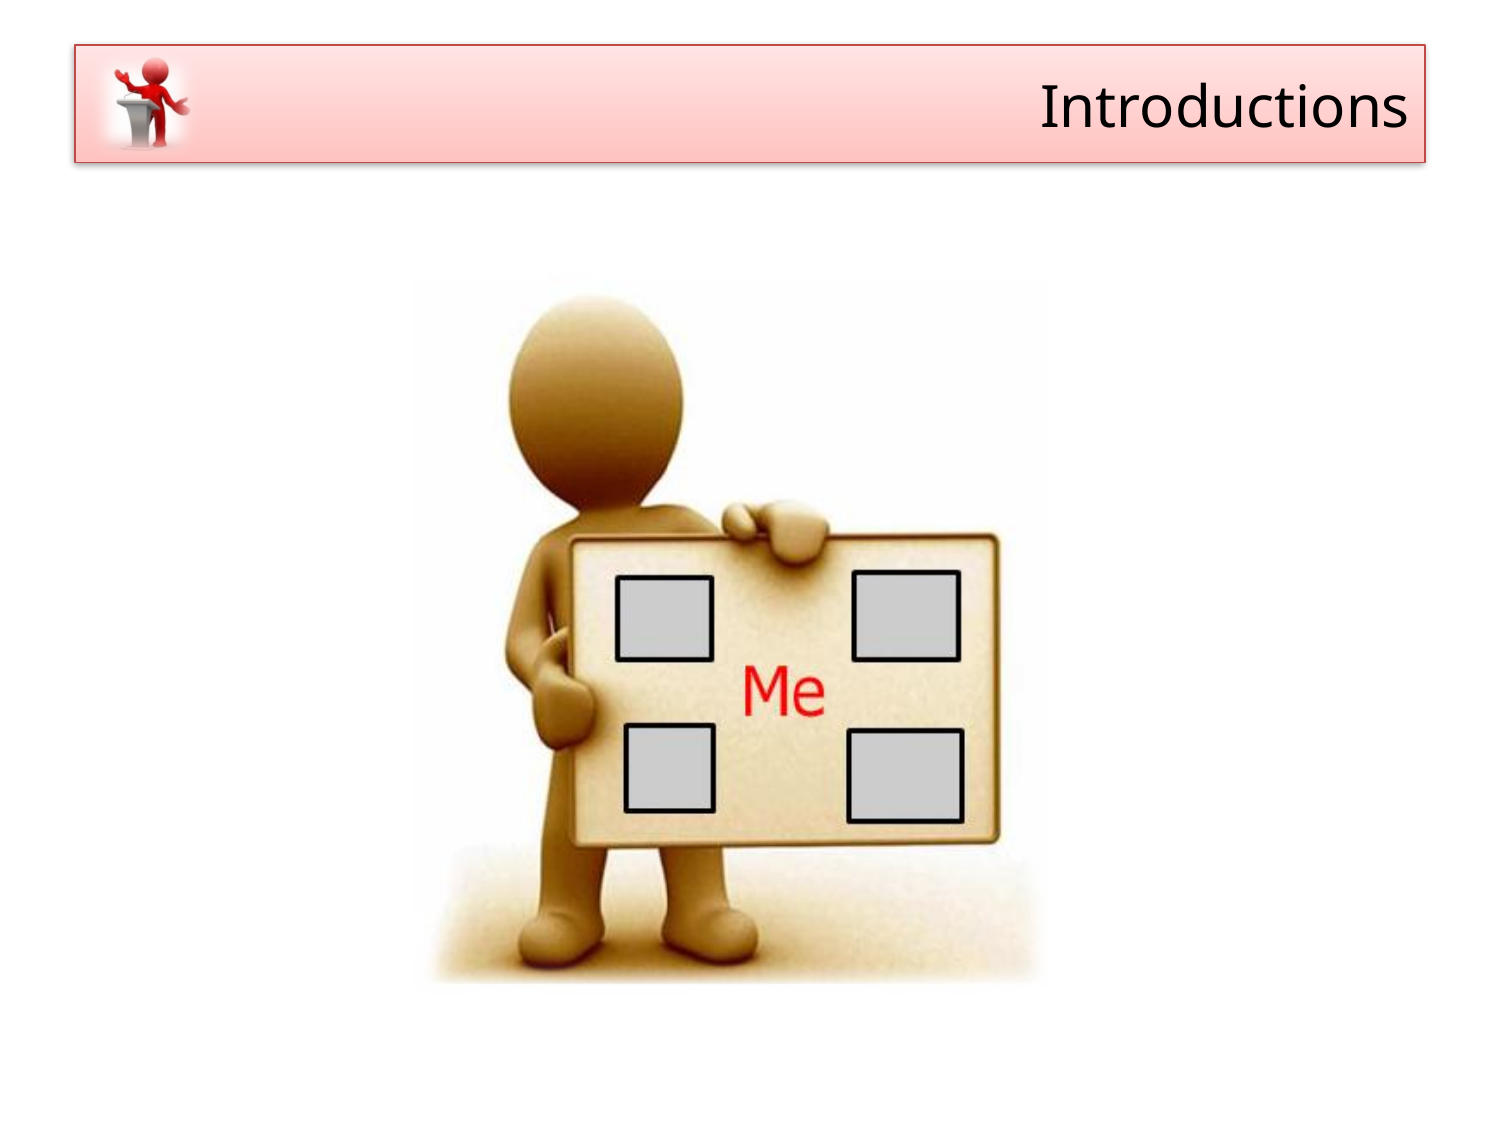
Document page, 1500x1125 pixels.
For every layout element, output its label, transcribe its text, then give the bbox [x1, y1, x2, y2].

picture [412, 224, 1051, 995]
text_box Introductions [74, 44, 1426, 163]
picture [87, 49, 201, 163]
